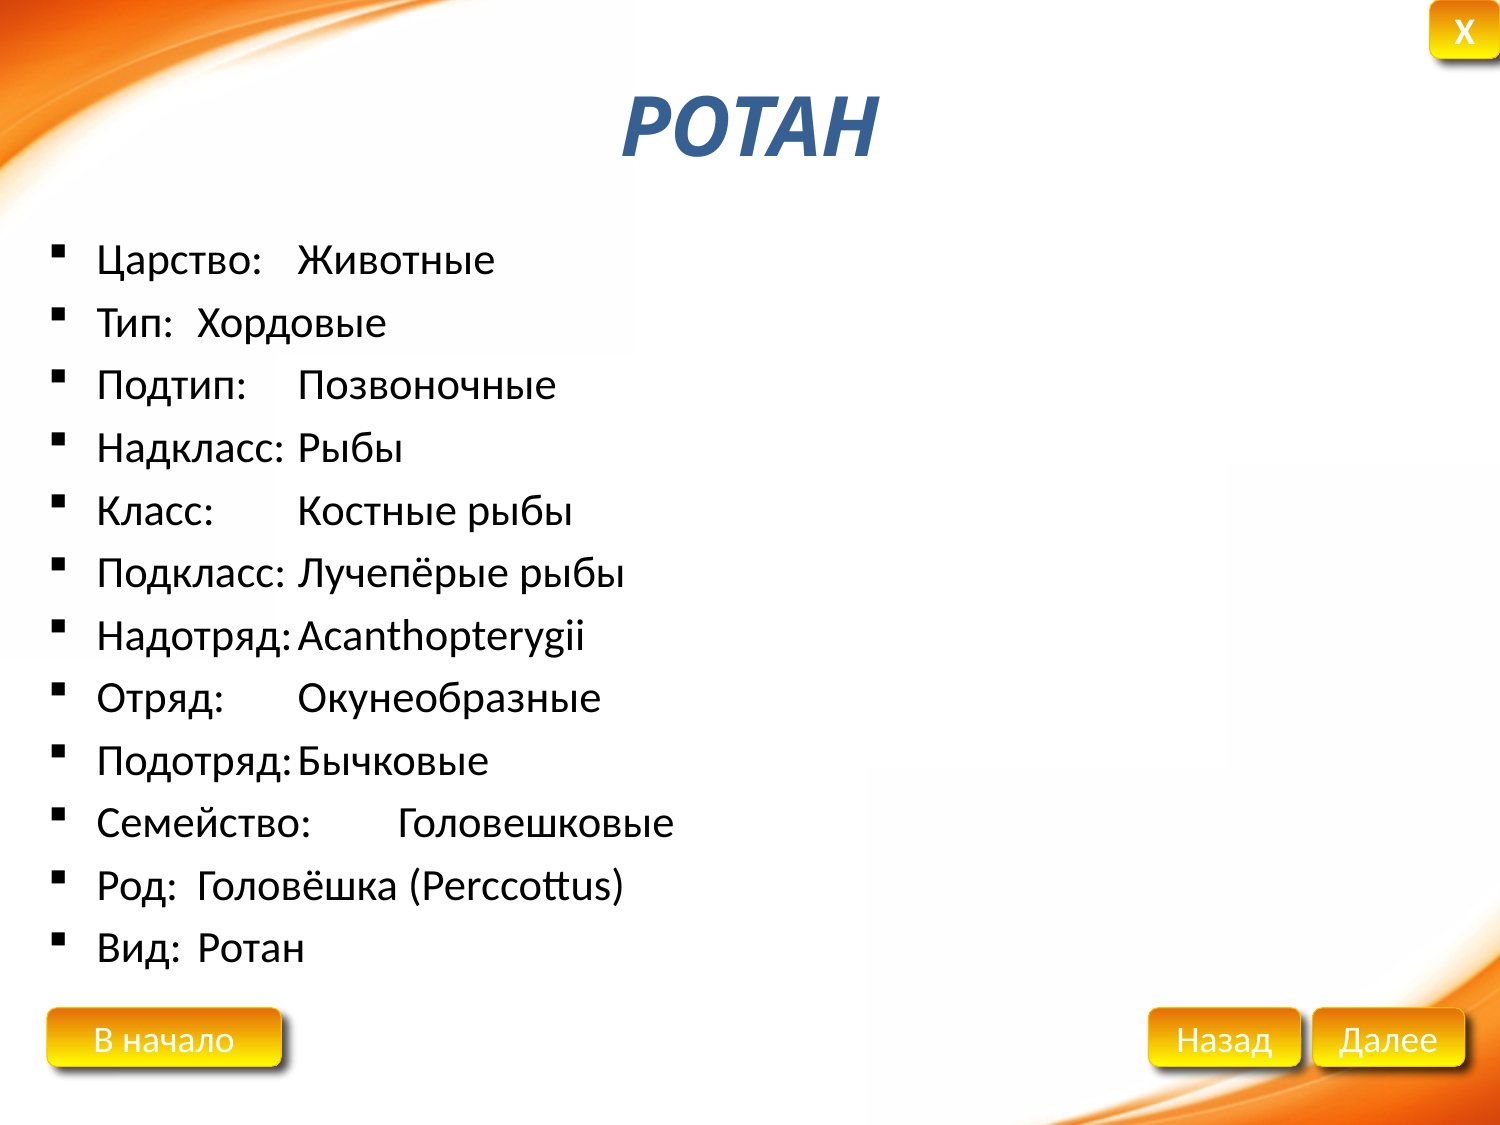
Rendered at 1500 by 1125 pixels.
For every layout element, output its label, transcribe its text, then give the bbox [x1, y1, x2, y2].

picture [0, 200, 1500, 1125]
title РОТАН [0, 46, 1500, 200]
picture [0, 0, 1434, 46]
list Царство: Животные Тип: Хордовые Подтип: Позвоночные Надкласс: Рыбы Класс: Костные рыбы Подкласс: Лучепёрые рыбы Надотряд: Acanthopterygii Отряд: Окунеобразные Подотряд: Бычковые Семейство: Головешковые Род: Головёшка (Perccottus) Вид: Ротан [23, 222, 1477, 985]
